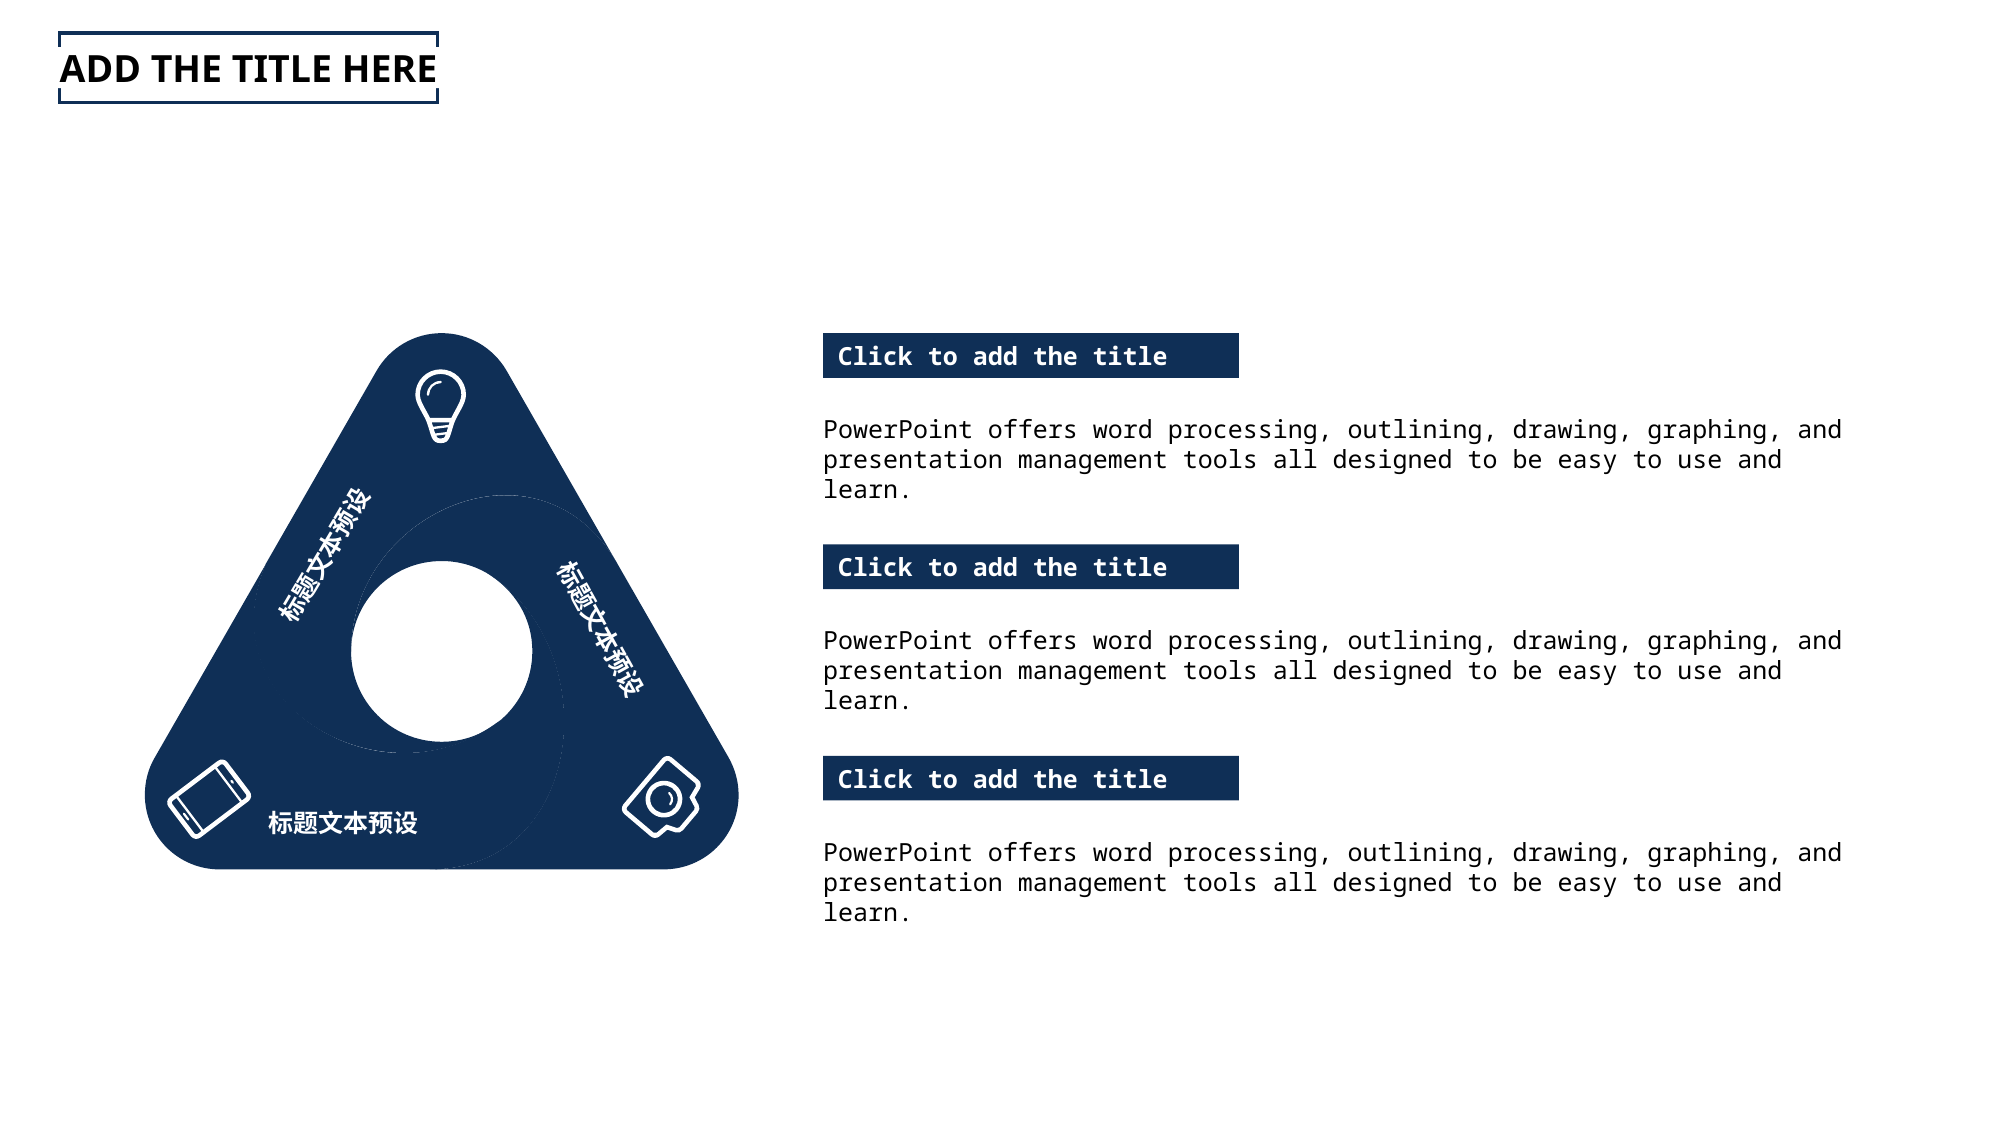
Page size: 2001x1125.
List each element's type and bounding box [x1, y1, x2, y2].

text_box [823, 544, 1868, 686]
text_box [823, 333, 1868, 474]
text_box [0, 32, 498, 103]
text_box [144, 333, 739, 870]
text_box [823, 755, 1868, 897]
